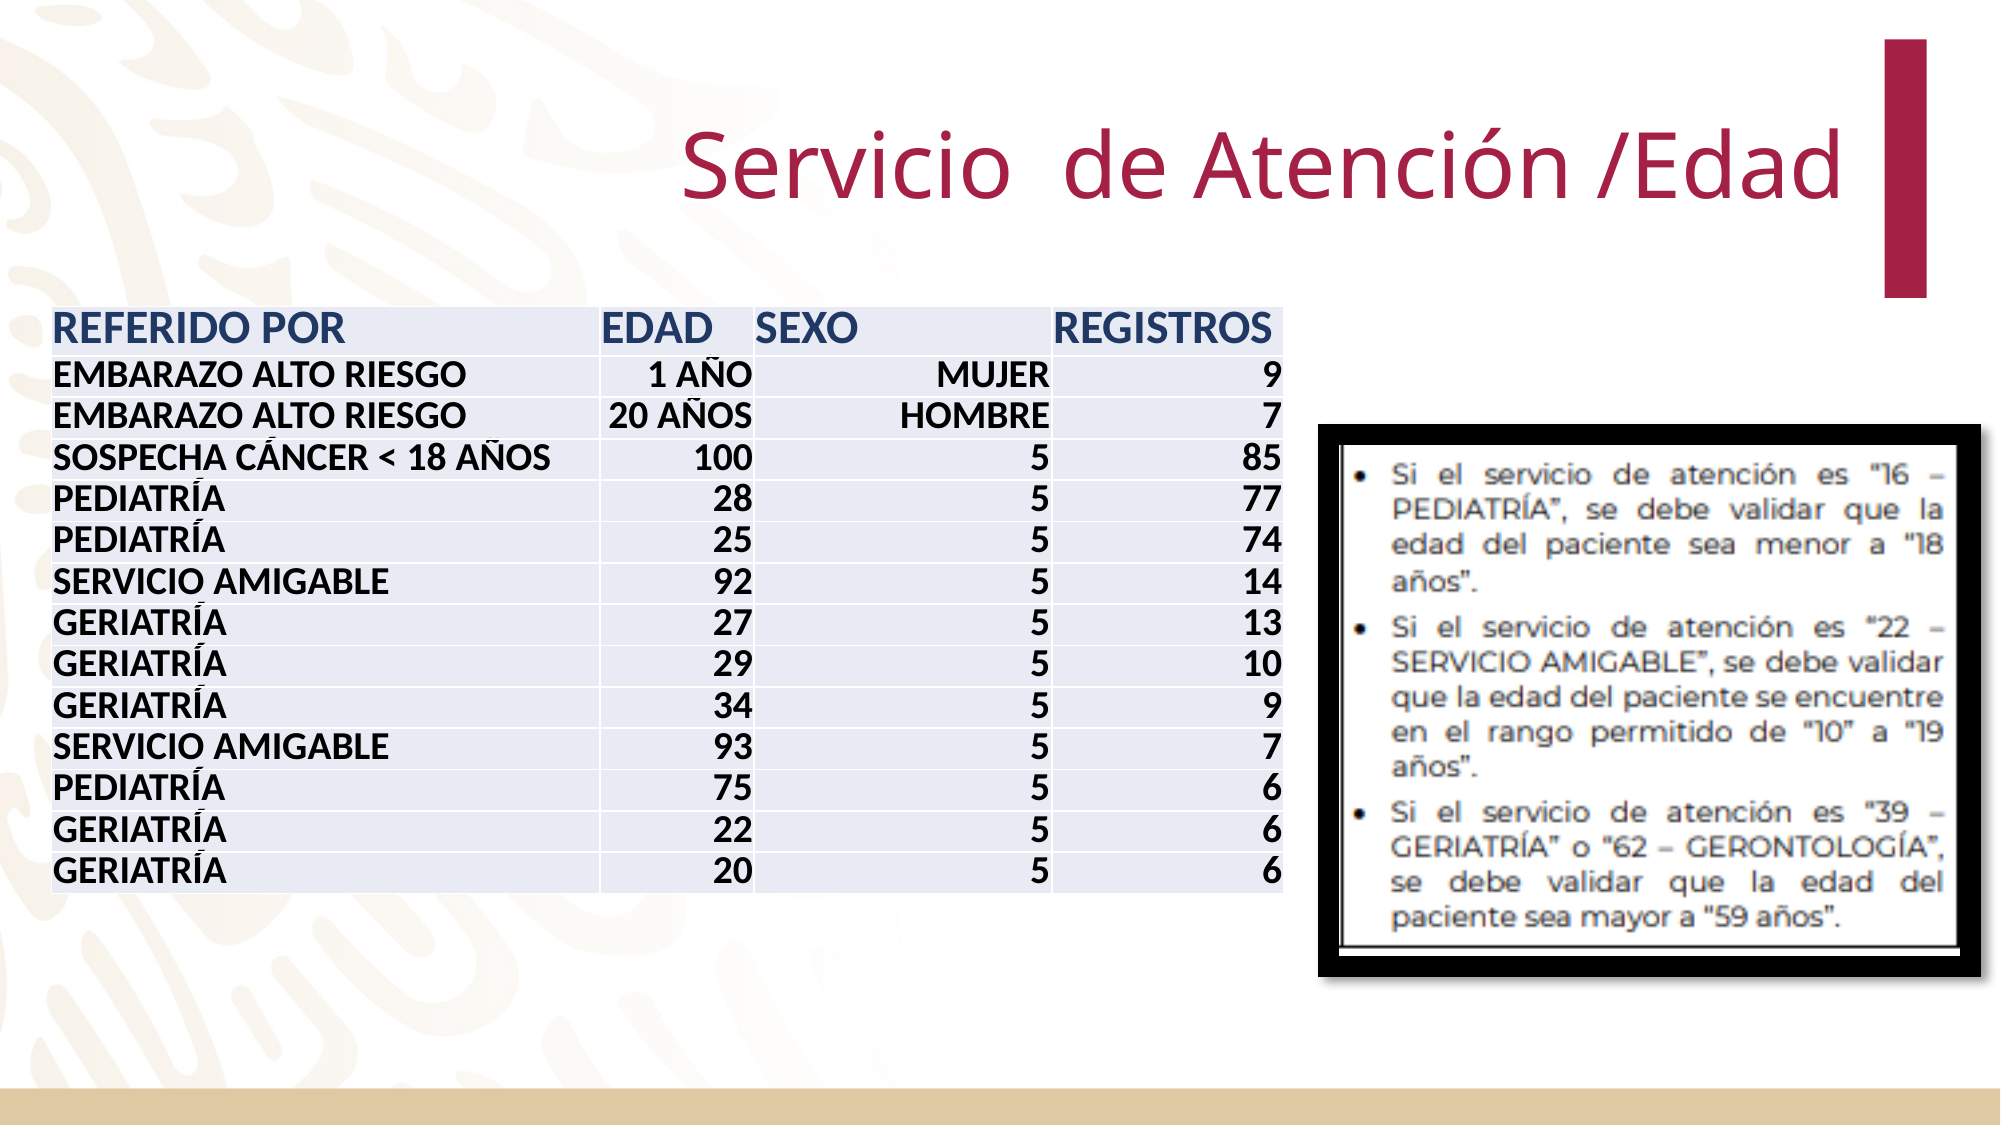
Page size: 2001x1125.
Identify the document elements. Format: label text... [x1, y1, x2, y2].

table_cell EMBARAZO ALTO RIESGO [52, 357, 599, 396]
table_cell PEDIATRÍA [52, 522, 599, 562]
table_cell GERIATRÍA [52, 646, 599, 686]
table_header REFERIDO POR [52, 307, 599, 355]
table_cell 9 [1053, 688, 1283, 727]
table_cell 14 [1053, 564, 1283, 603]
table_cell 93 [601, 729, 753, 769]
table_cell SERVICIO AMIGABLE [52, 729, 599, 769]
table_cell 22 [601, 812, 753, 851]
table_cell 1 AÑO [601, 357, 753, 396]
table_cell 5 [755, 481, 1051, 521]
table_cell 6 [1053, 853, 1283, 893]
table_cell GERIATRÍA [52, 812, 599, 851]
table_cell SOSPECHA CÁNCER < 18 AÑOS [52, 440, 599, 479]
table_cell 7 [1053, 729, 1283, 769]
table_cell HOMBRE [755, 398, 1051, 438]
table_cell 25 [601, 522, 753, 562]
table_cell 7 [1053, 398, 1283, 438]
table_cell 75 [601, 770, 753, 810]
table_header REGISTROS [1053, 307, 1283, 355]
table_cell EMBARAZO ALTO RIESGO [52, 398, 599, 438]
table_cell 85 [1053, 440, 1283, 479]
table_cell 34 [601, 688, 753, 727]
table_cell 20 AÑOS [601, 398, 753, 438]
table_cell GERIATRÍA [52, 605, 599, 645]
table_cell PEDIATRÍA [52, 481, 599, 521]
table_cell 92 [601, 564, 753, 603]
table_header EDAD [601, 307, 753, 355]
table_cell 6 [1053, 770, 1283, 810]
table_cell 74 [1053, 522, 1283, 562]
table_cell 13 [1053, 605, 1283, 645]
table_cell 5 [755, 564, 1051, 603]
table_cell 5 [755, 812, 1051, 851]
table_cell 6 [1053, 812, 1283, 851]
table_cell 28 [601, 481, 753, 521]
table_cell 5 [755, 646, 1051, 686]
table_cell 10 [1053, 646, 1283, 686]
table_cell 29 [601, 646, 753, 686]
table_cell MUJER [755, 357, 1051, 396]
table_cell 77 [1053, 481, 1283, 521]
table_cell 5 [755, 853, 1051, 893]
table_cell GERIATRÍA [52, 688, 599, 727]
table_cell 5 [755, 605, 1051, 645]
title Servicio de Atención /Edad [137, 59, 1863, 278]
table_cell 100 [601, 440, 753, 479]
table_cell 27 [601, 605, 753, 645]
picture [0, 0, 2001, 1125]
table_cell GERIATRÍA [52, 853, 599, 893]
table_cell PEDIATRÍA [52, 770, 599, 810]
table_cell 20 [601, 853, 753, 893]
table_cell SERVICIO AMIGABLE [52, 564, 599, 603]
table_cell 5 [755, 522, 1051, 562]
table_cell 9 [1053, 357, 1283, 396]
table_cell 5 [755, 770, 1051, 810]
table_cell 5 [755, 440, 1051, 479]
table_header SEXO [755, 307, 1051, 355]
table_cell 5 [755, 729, 1051, 769]
table_cell 5 [755, 688, 1051, 727]
